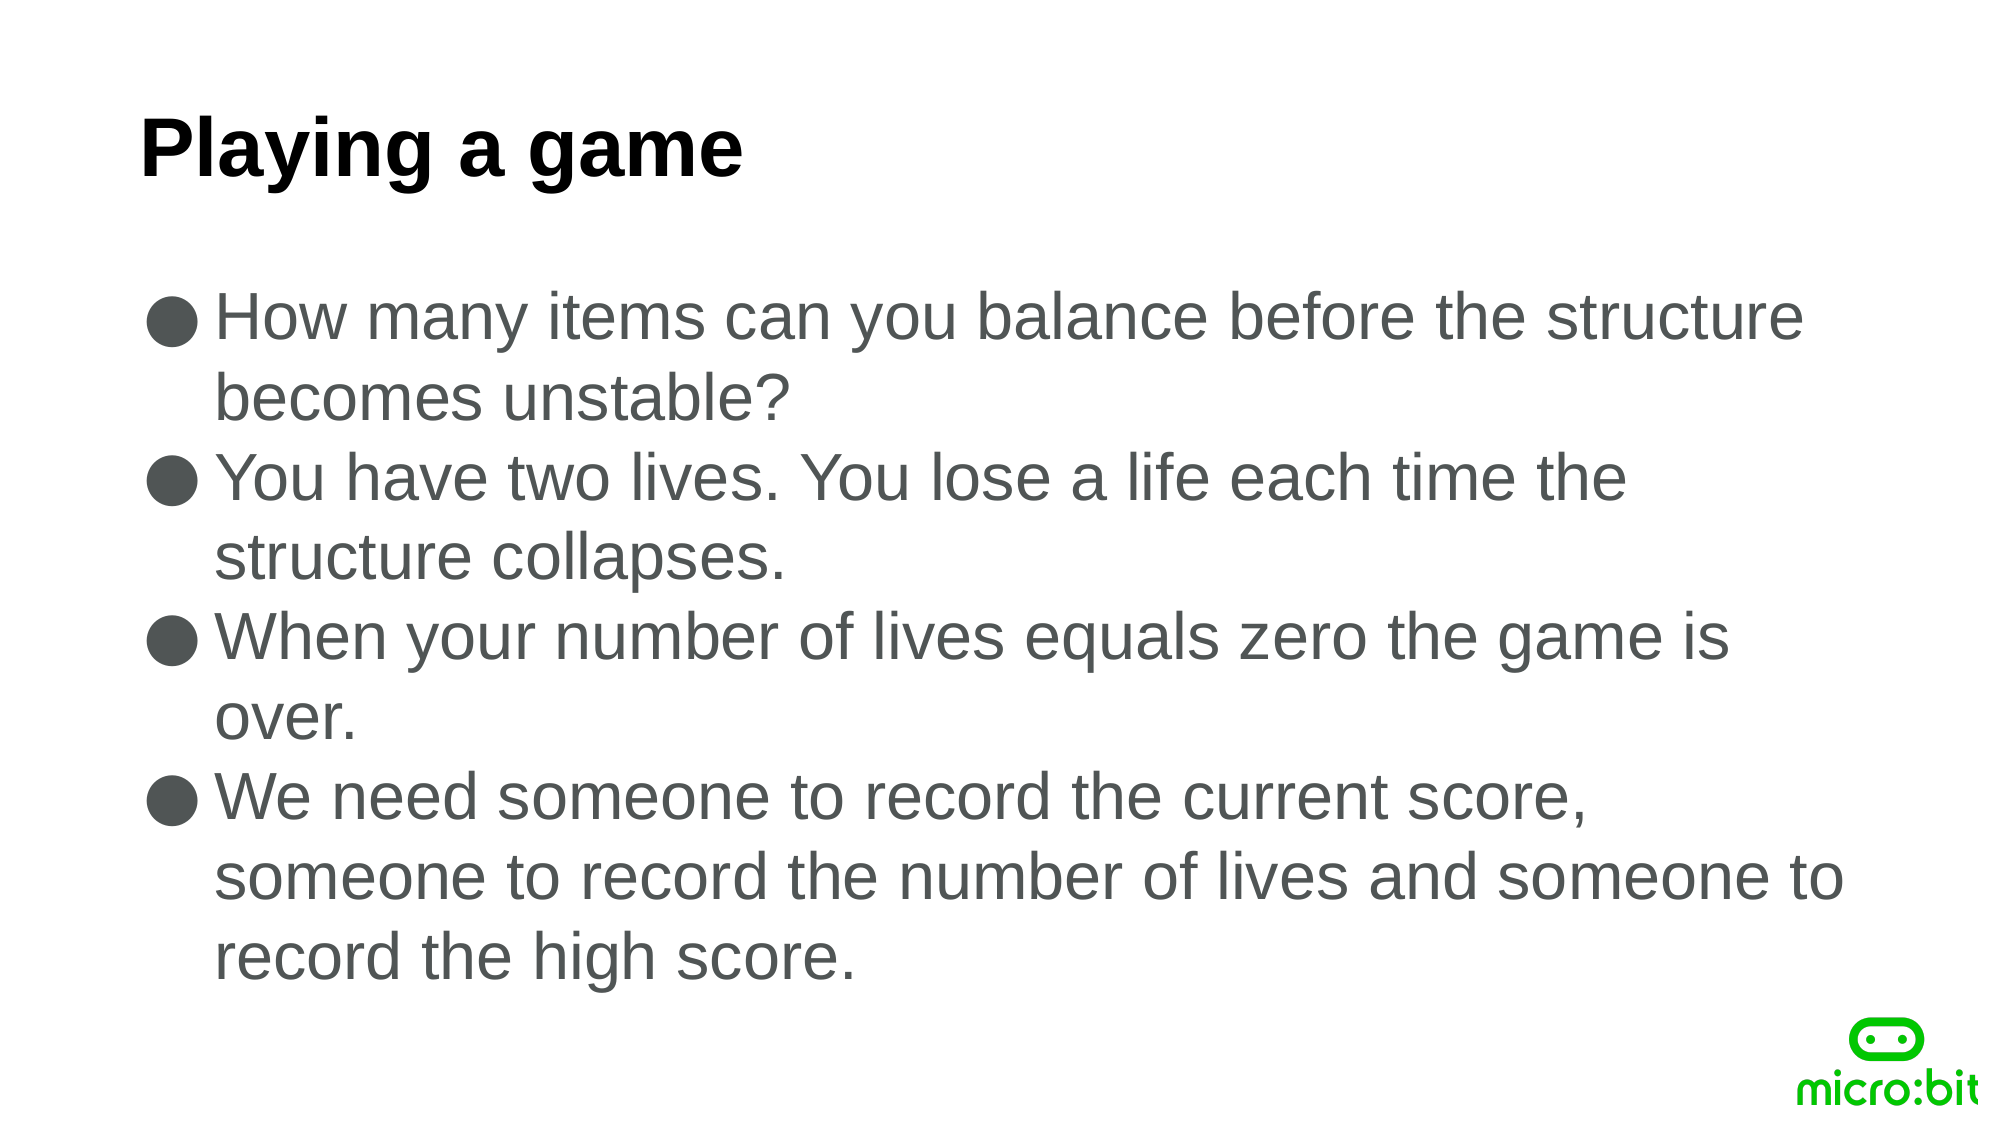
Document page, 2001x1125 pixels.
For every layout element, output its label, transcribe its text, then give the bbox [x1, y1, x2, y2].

picture [1797, 1017, 1978, 1106]
text_box Playing a game How many items can you balance before the structure becomes unstable? You have two lives. You lose a life each time the structure collapses. When your number of lives equals zero the game is over. We need someone to record the current score, someone to record the number of lives and someone to record the high score. [124, 0, 1876, 823]
